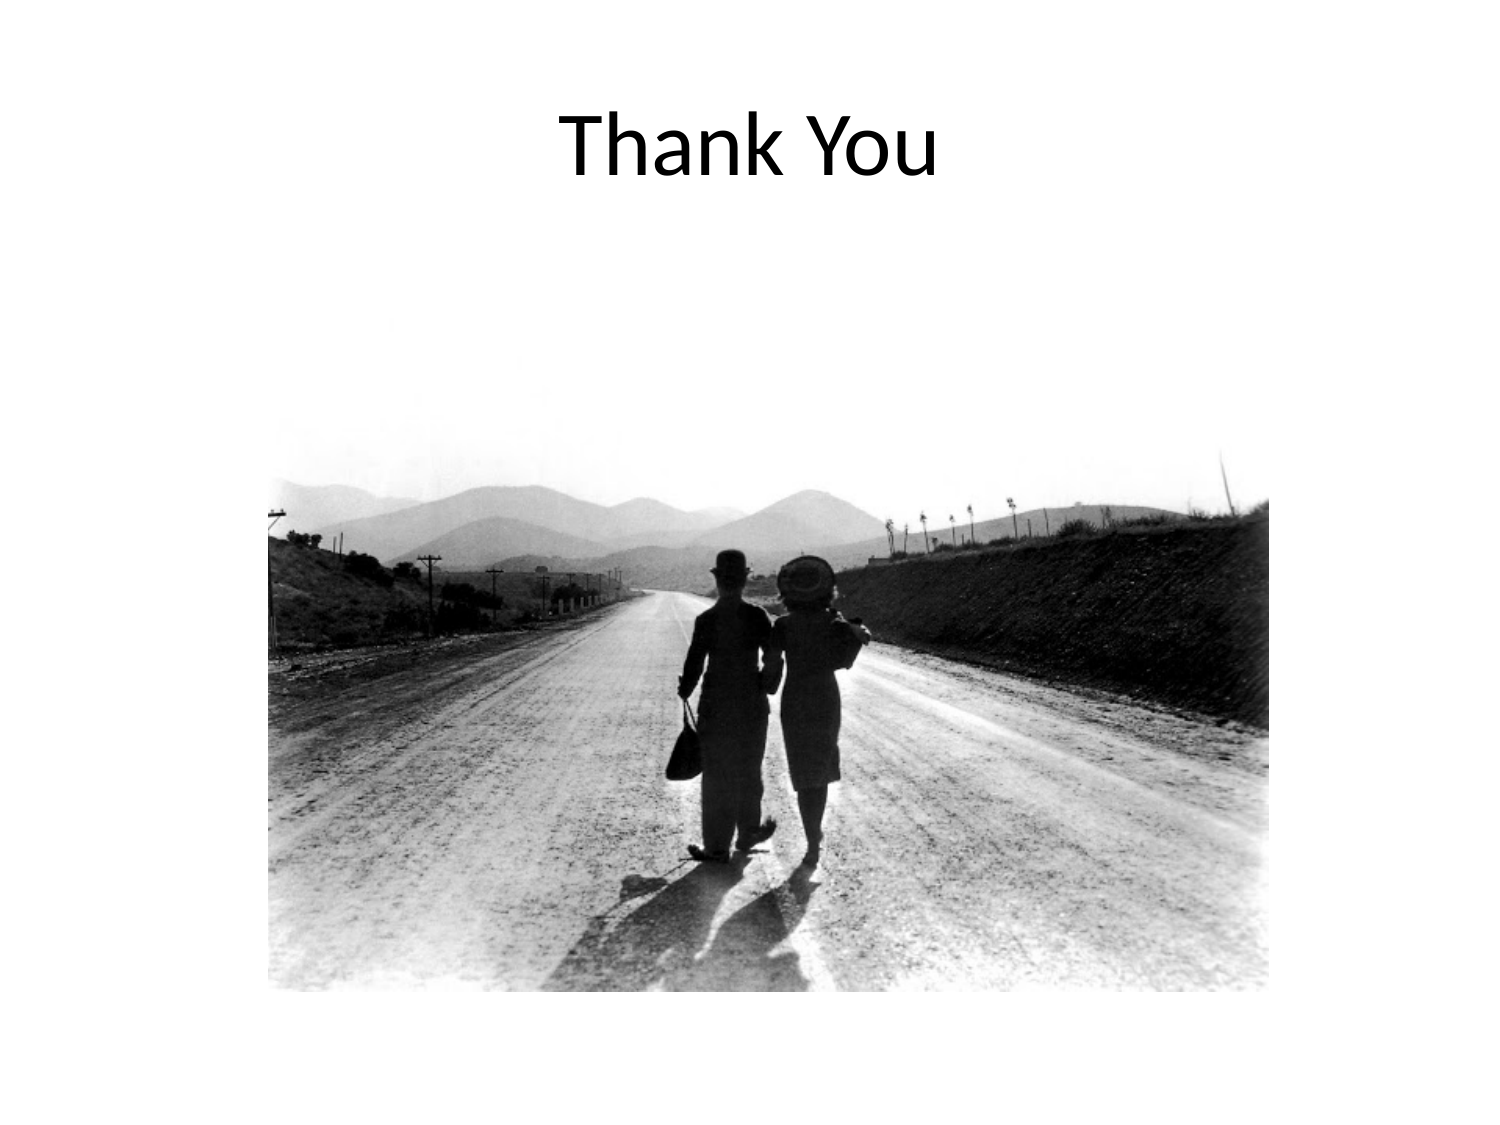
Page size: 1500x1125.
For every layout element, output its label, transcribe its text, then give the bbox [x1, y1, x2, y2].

title Thank You [75, 45, 1425, 233]
picture [268, 219, 1270, 992]
